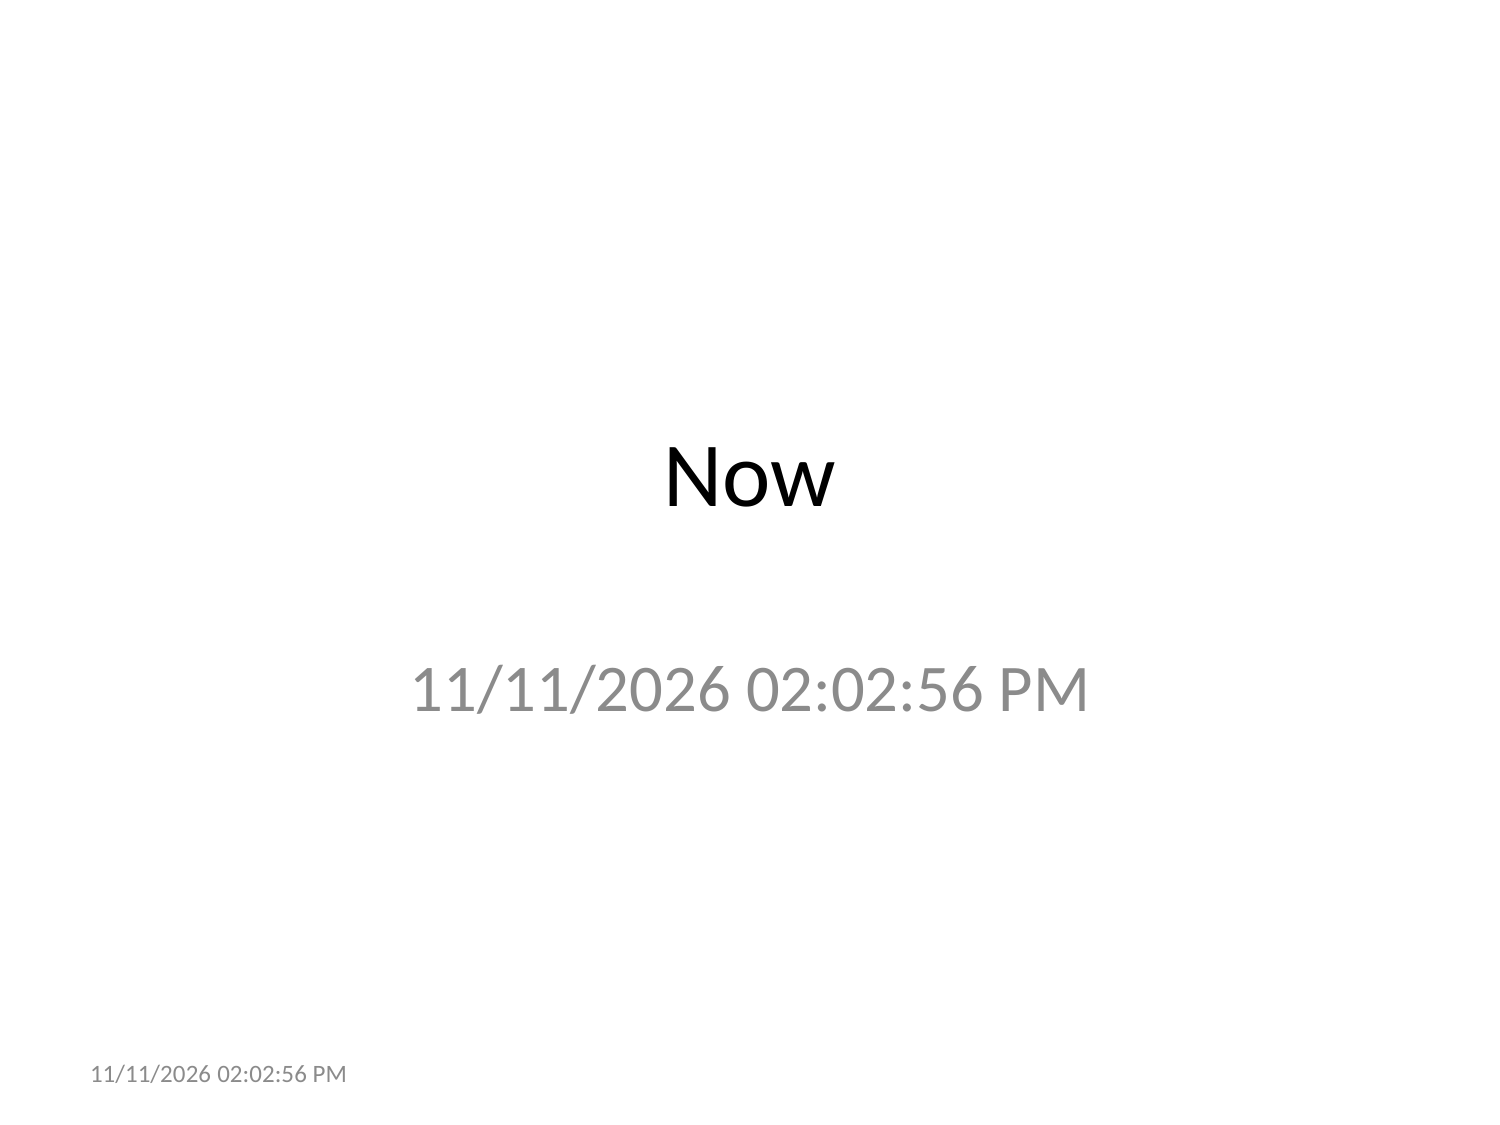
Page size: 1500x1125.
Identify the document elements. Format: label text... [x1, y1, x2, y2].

title Now [112, 349, 1388, 591]
subtitle 2011-12-19 10:20:04 AM [225, 637, 1275, 925]
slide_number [75, 1042, 425, 1103]
